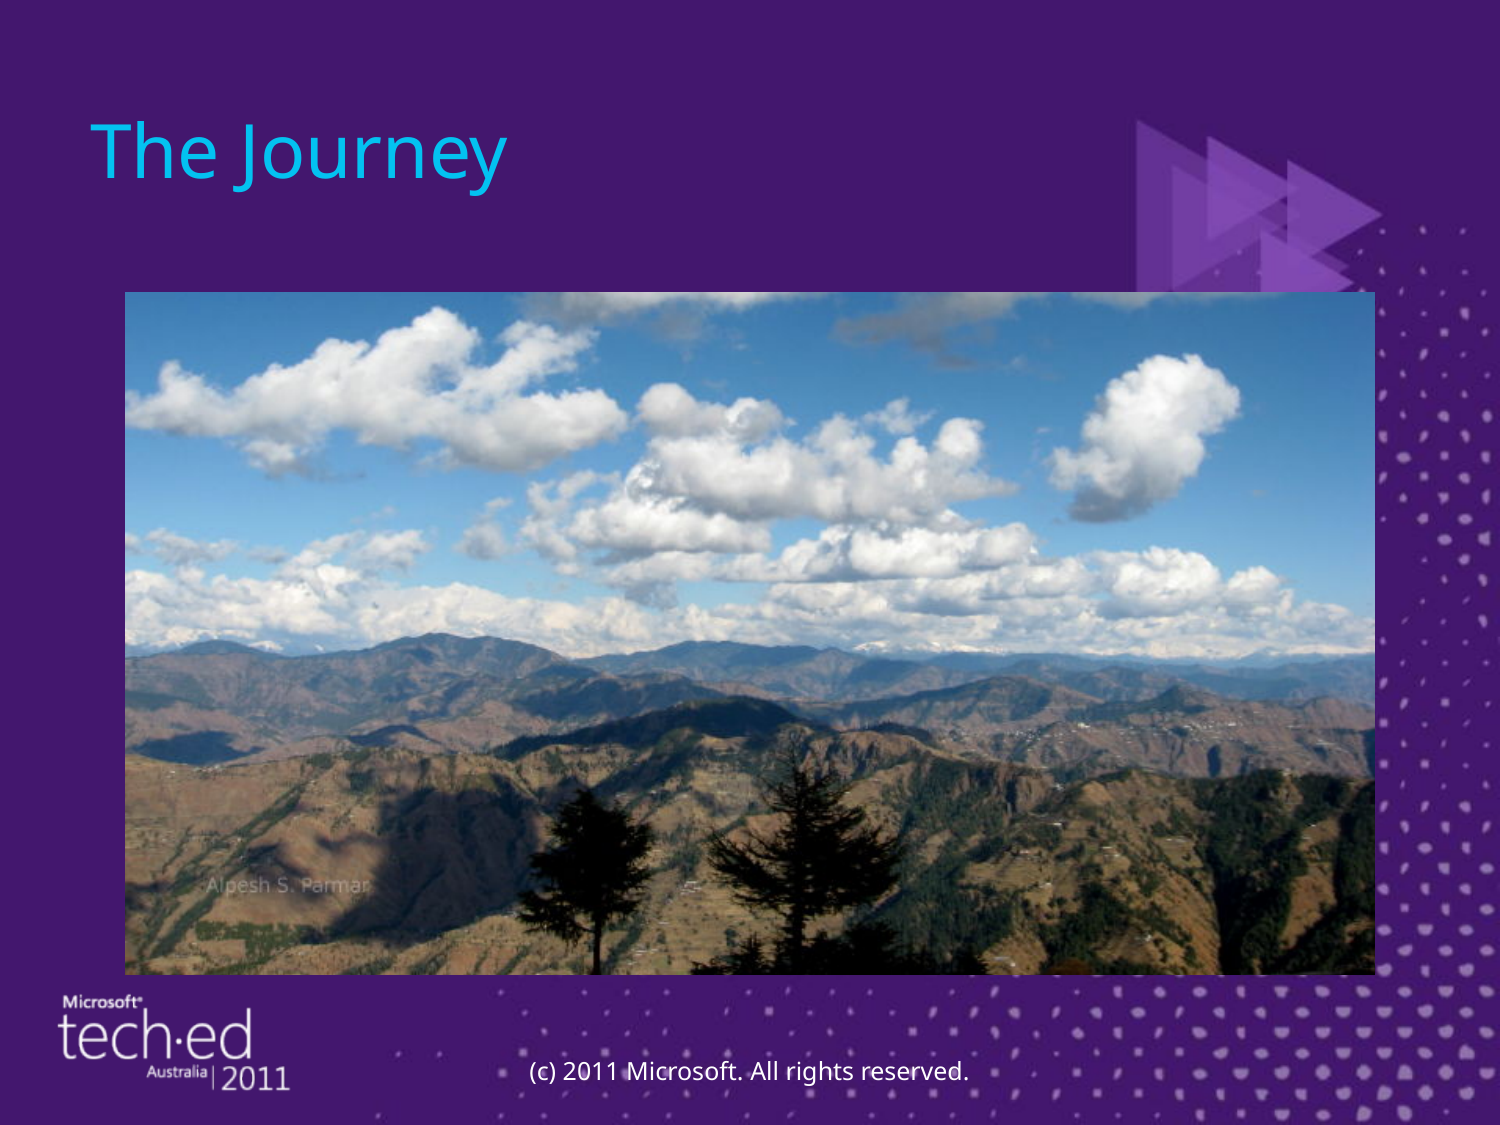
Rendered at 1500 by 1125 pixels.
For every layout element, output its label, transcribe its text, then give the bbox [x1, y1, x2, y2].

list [124, 292, 1376, 976]
title The Journey [75, 54, 1425, 243]
footer (c) 2011 Microsoft. All rights reserved. [512, 1042, 988, 1103]
picture [0, 0, 1500, 1125]
